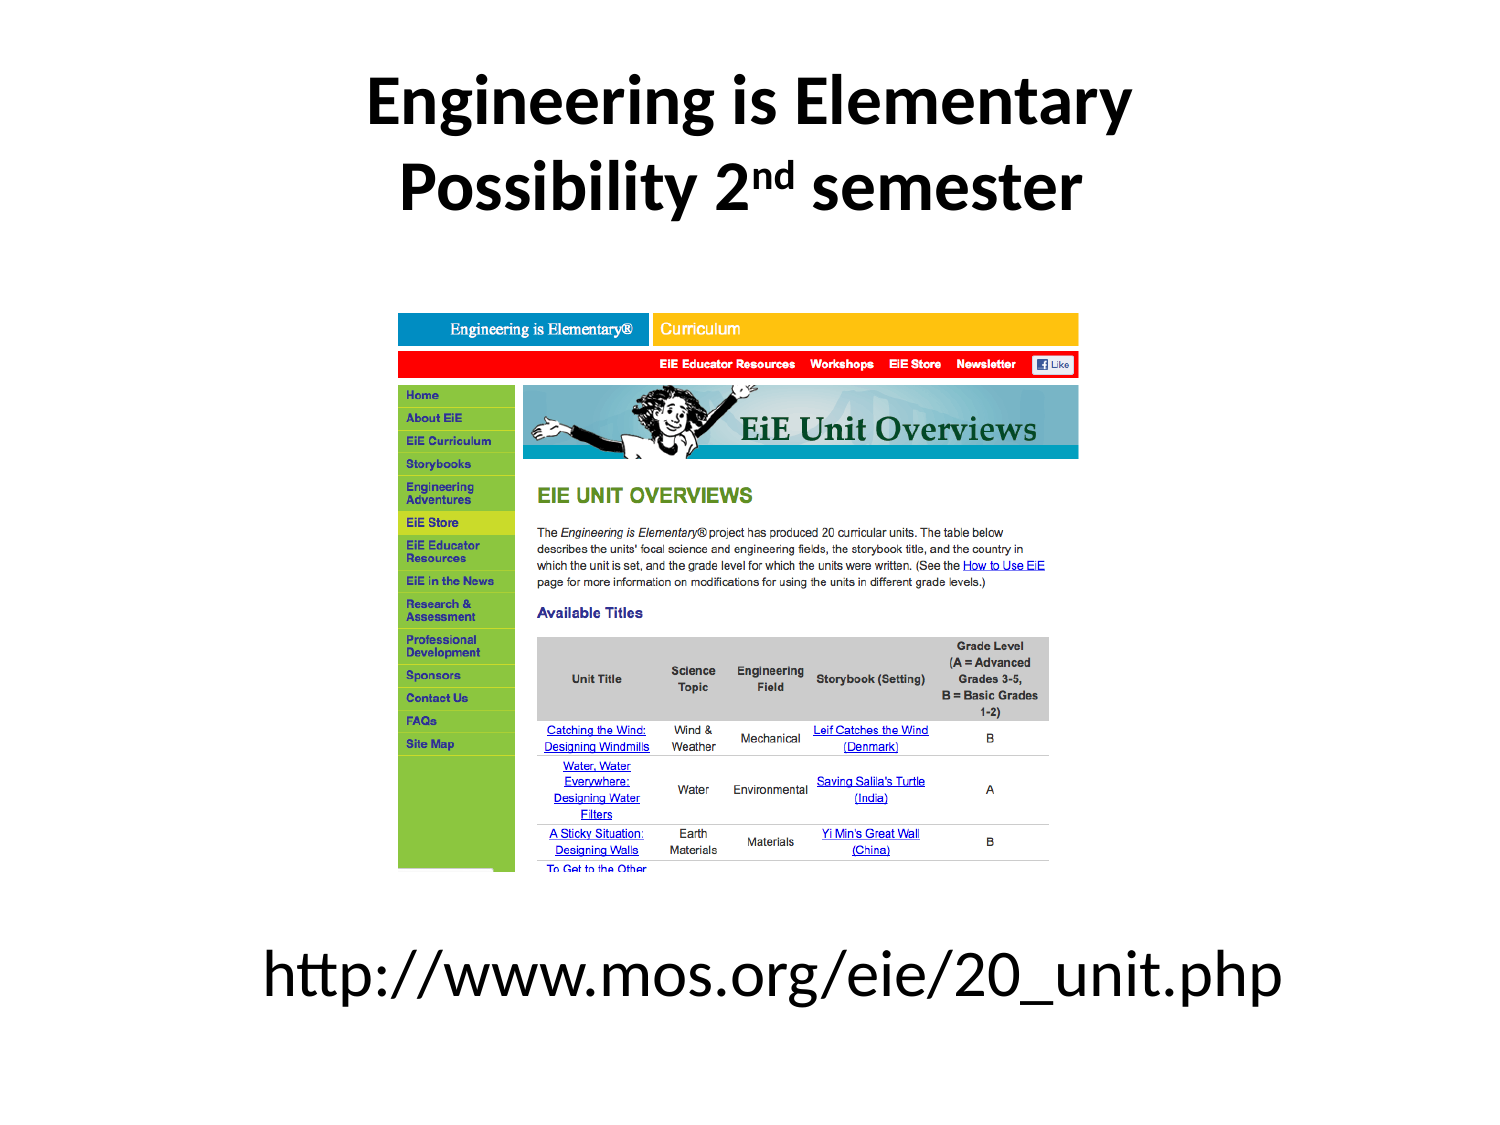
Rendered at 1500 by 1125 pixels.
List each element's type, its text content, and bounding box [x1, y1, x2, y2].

picture [587, 327, 595, 334]
title Engineering is Elementary Possibility 2nd semester [75, 45, 1425, 233]
picture [397, 313, 1089, 872]
list http://www.mos.org/eie/20_unit.php [247, 922, 1320, 1073]
